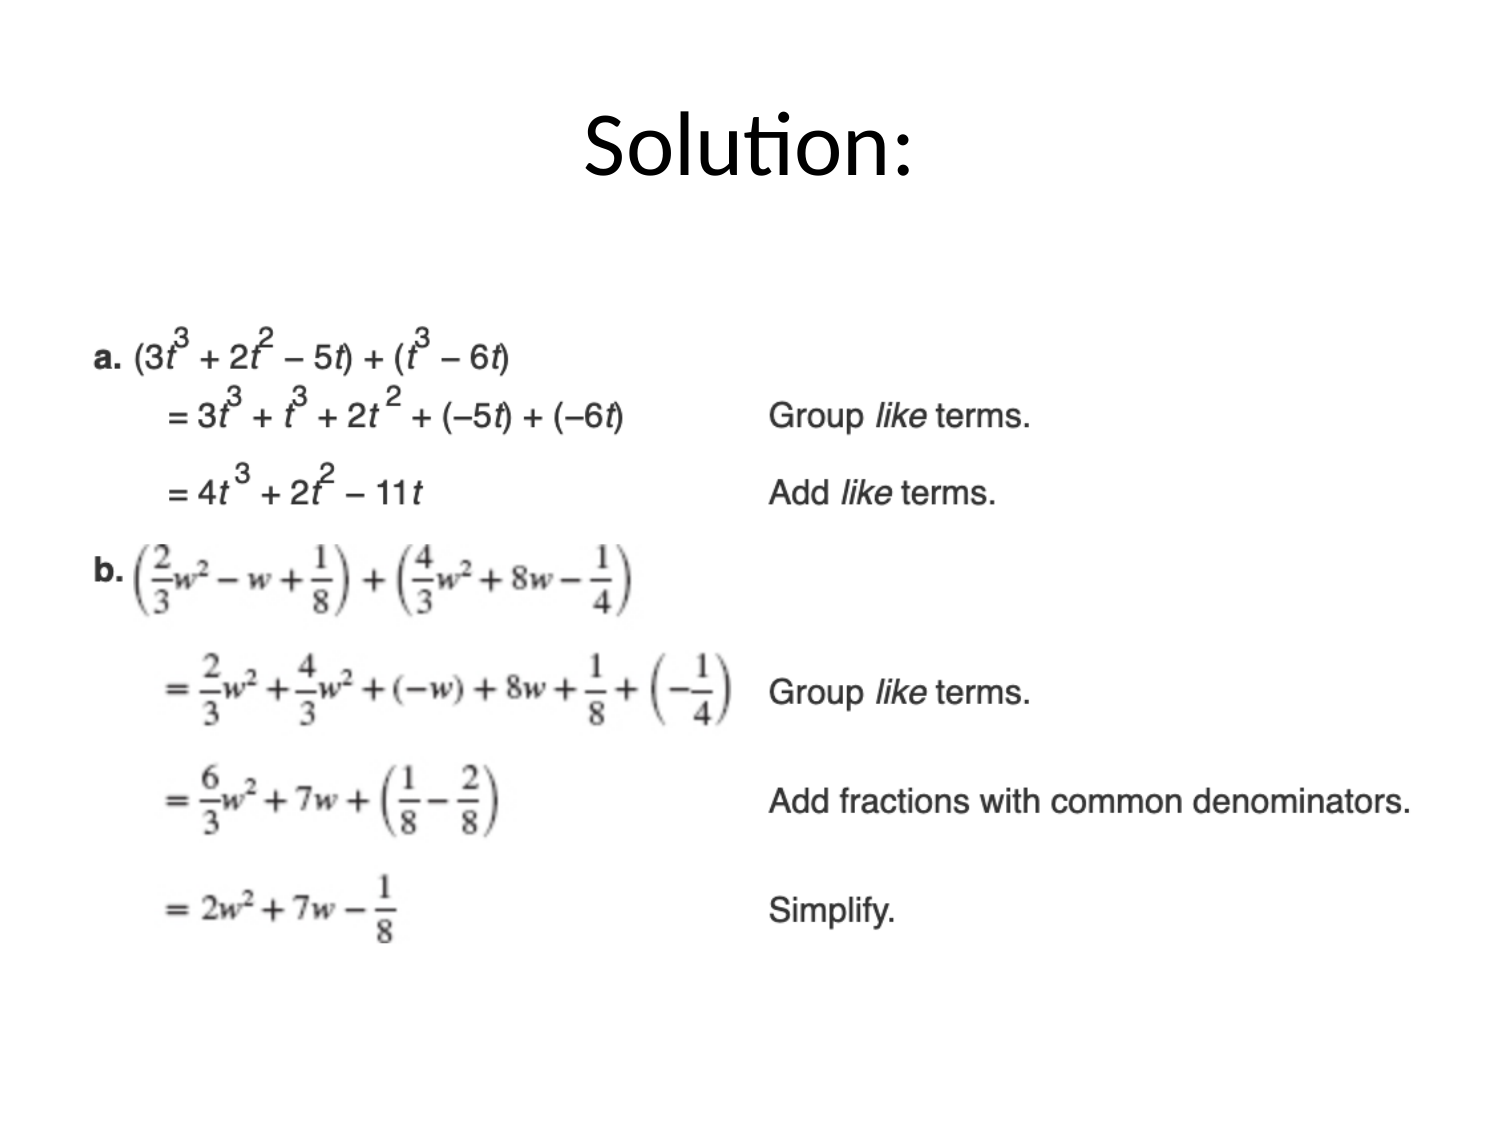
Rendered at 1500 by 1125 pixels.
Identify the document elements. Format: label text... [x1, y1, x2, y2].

title Solution: [75, 45, 1425, 233]
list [74, 262, 1426, 1006]
